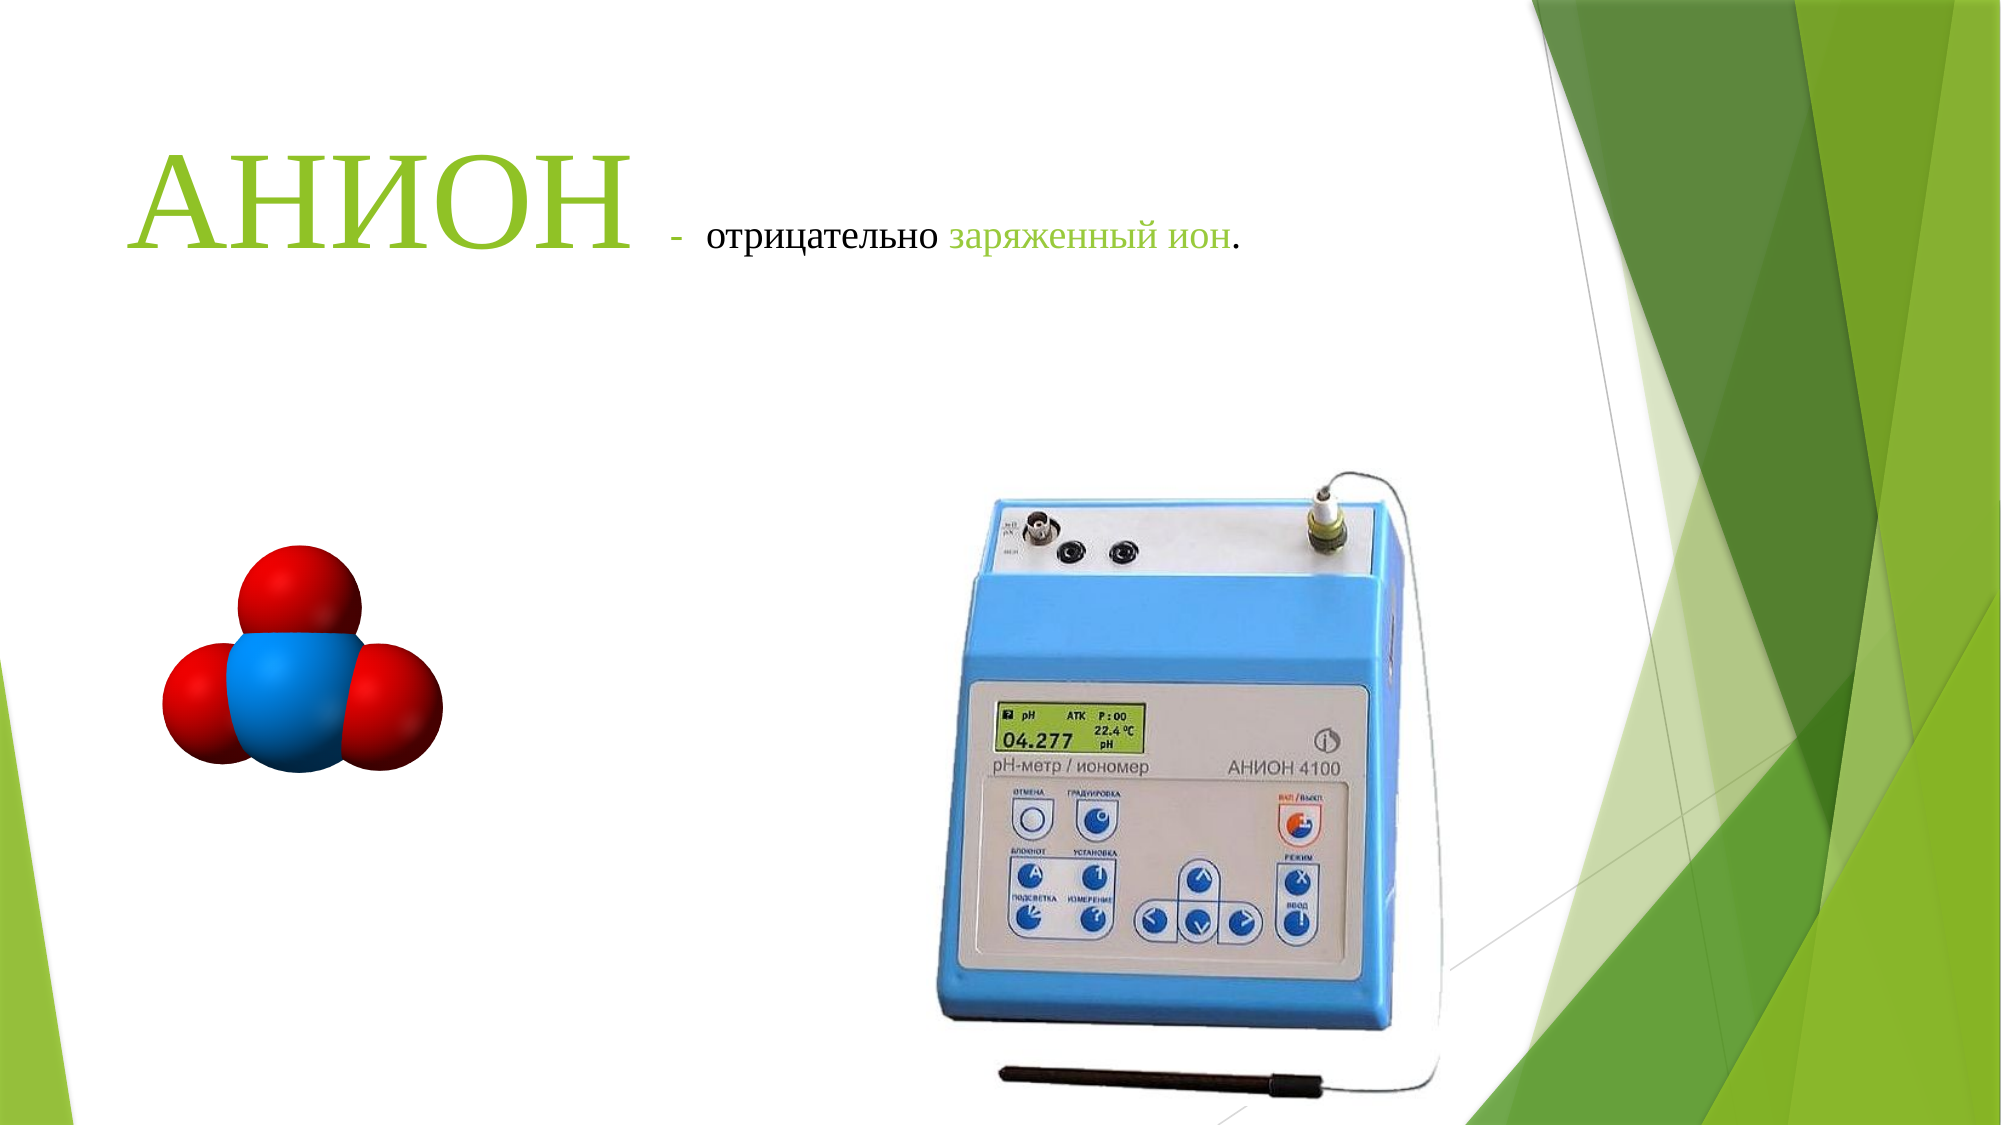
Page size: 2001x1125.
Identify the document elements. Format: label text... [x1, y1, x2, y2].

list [926, 468, 1450, 1106]
title АНИОН - отрицательно заряженный ион. [111, 99, 1522, 317]
picture [148, 531, 458, 788]
